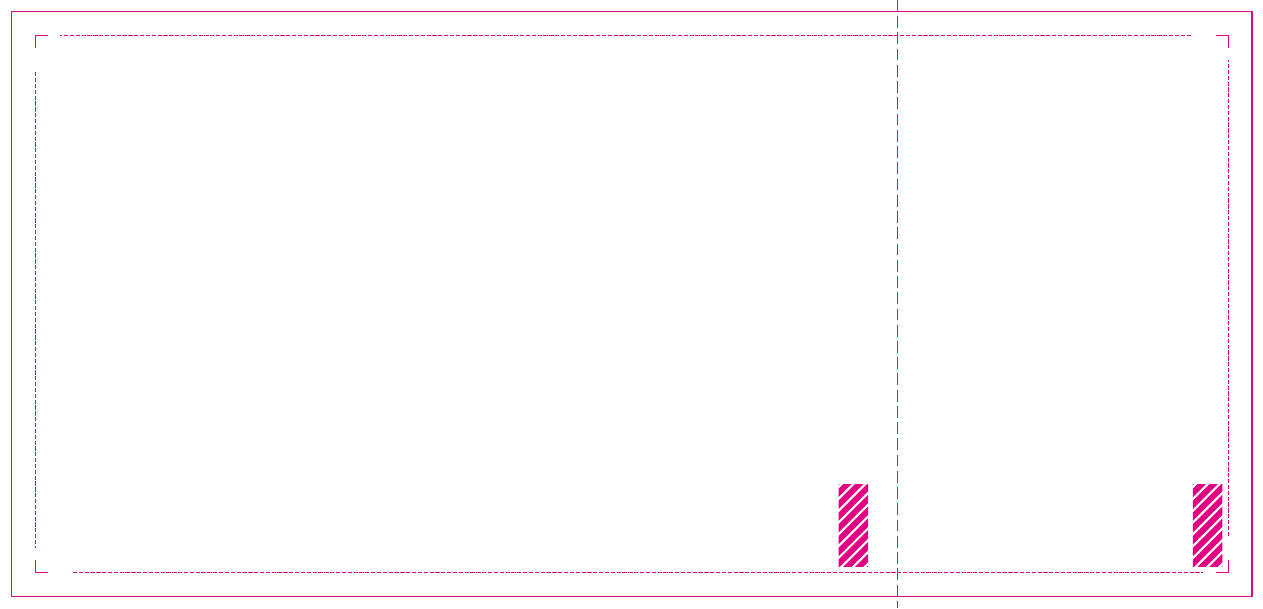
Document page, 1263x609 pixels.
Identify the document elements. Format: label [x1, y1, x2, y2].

text_box [11, 11, 1252, 597]
